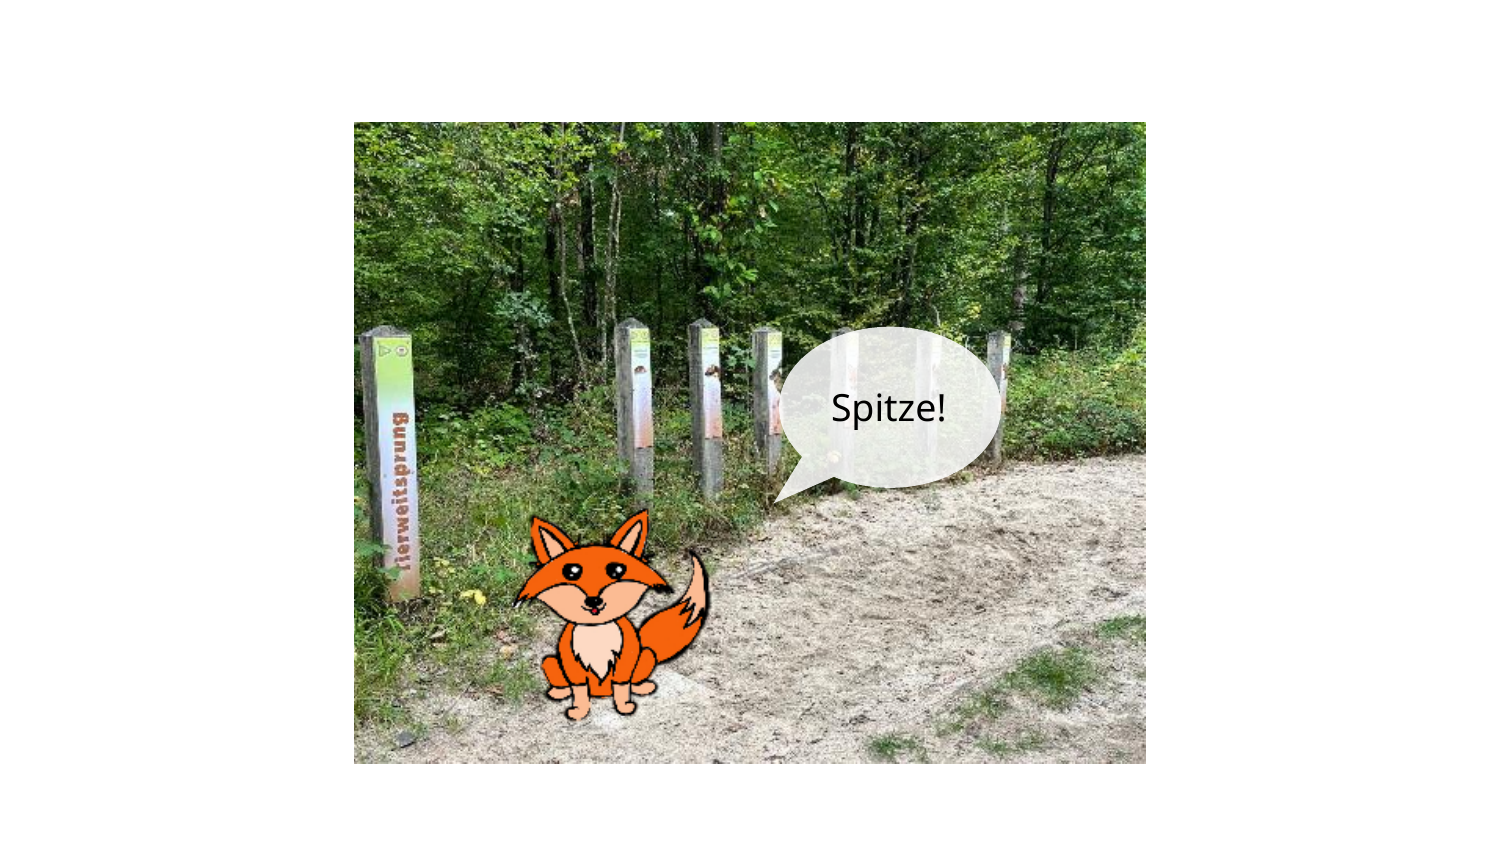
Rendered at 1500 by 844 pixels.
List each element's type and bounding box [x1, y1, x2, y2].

text_box [354, 122, 1146, 764]
